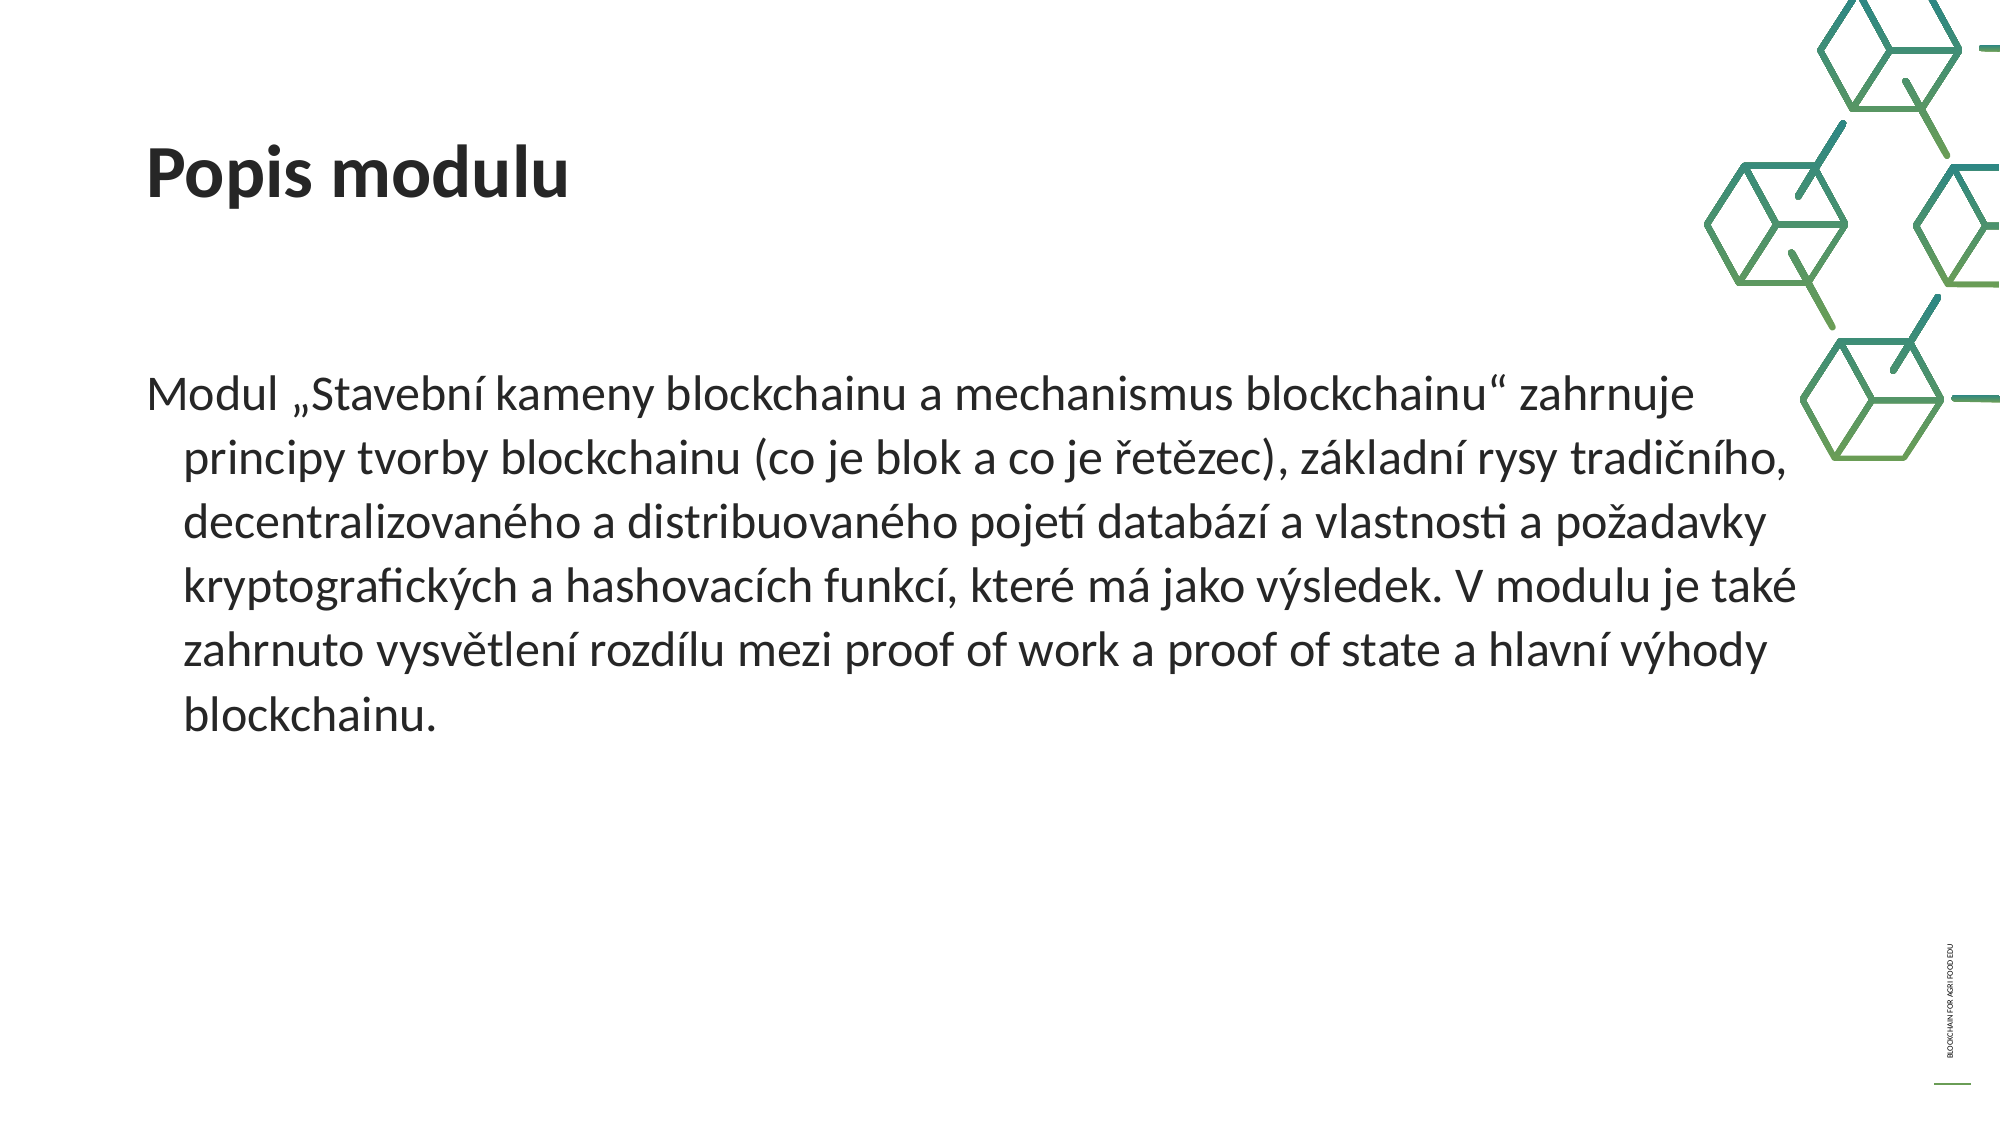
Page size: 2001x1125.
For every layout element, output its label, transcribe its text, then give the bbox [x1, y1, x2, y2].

list Popis modulu [130, 124, 1698, 337]
list Modul „Stavební kameny blockchainu a mechanismus blockchainu“ zahrnuje principy tvorby blockchainu (co je blok a co je řetězec), základní rysy tradičního, decentralizovaného a distribuovaného pojetí databází a vlastnosti a požadavky kryptografických a hashovacích funkcí, které má jako výsledek. V modulu je také zahrnuto vysvětlení rozdílu mezi proof of work a proof of state a hlavní výhody blockchainu. [130, 348, 1869, 1035]
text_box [1703, 0, 2000, 462]
